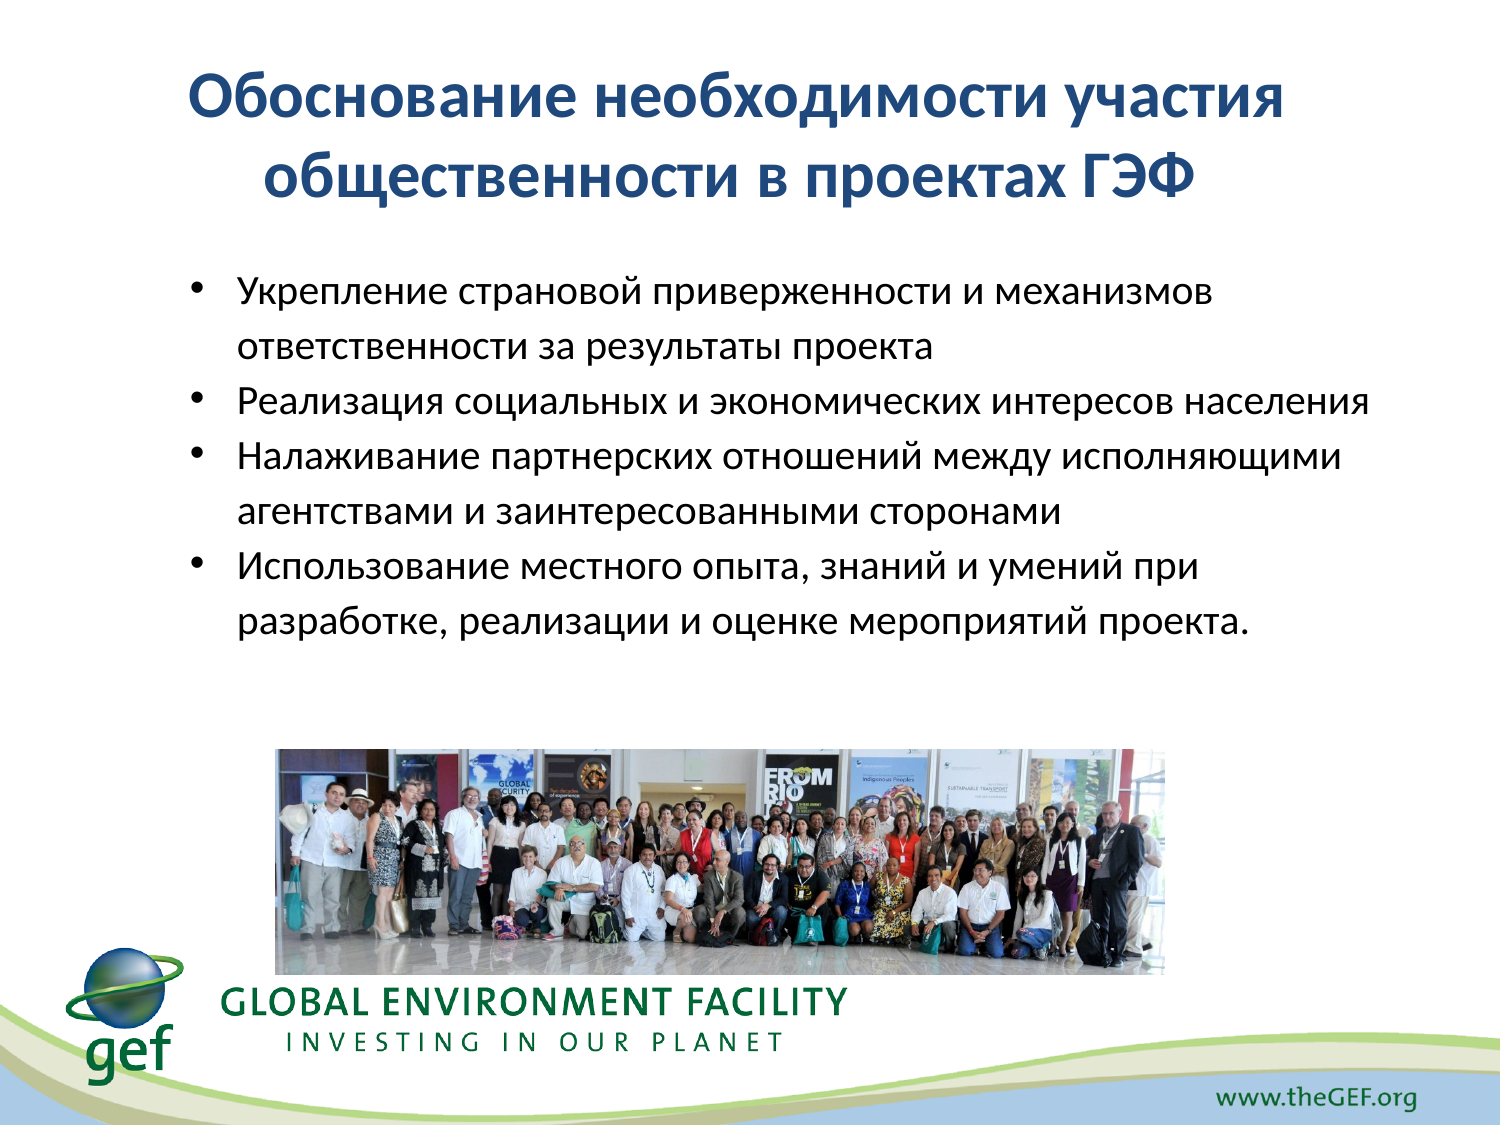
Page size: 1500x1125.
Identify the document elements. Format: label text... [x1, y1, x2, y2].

list Укрепление страновой приверженности и механизмов ответственности за результаты проекта Реализация социальных и экономических интересов населения Налаживание партнерских отношений между исполняющими агентствами и заинтересованными сторонами Использование местного опыта, знаний и умений при разработке, реализации и оценке мероприятий проекта. [99, 200, 1413, 925]
picture [0, 749, 1500, 1125]
title Обоснование необходимости участия общественности в проектах ГЭФ [62, 37, 1413, 225]
